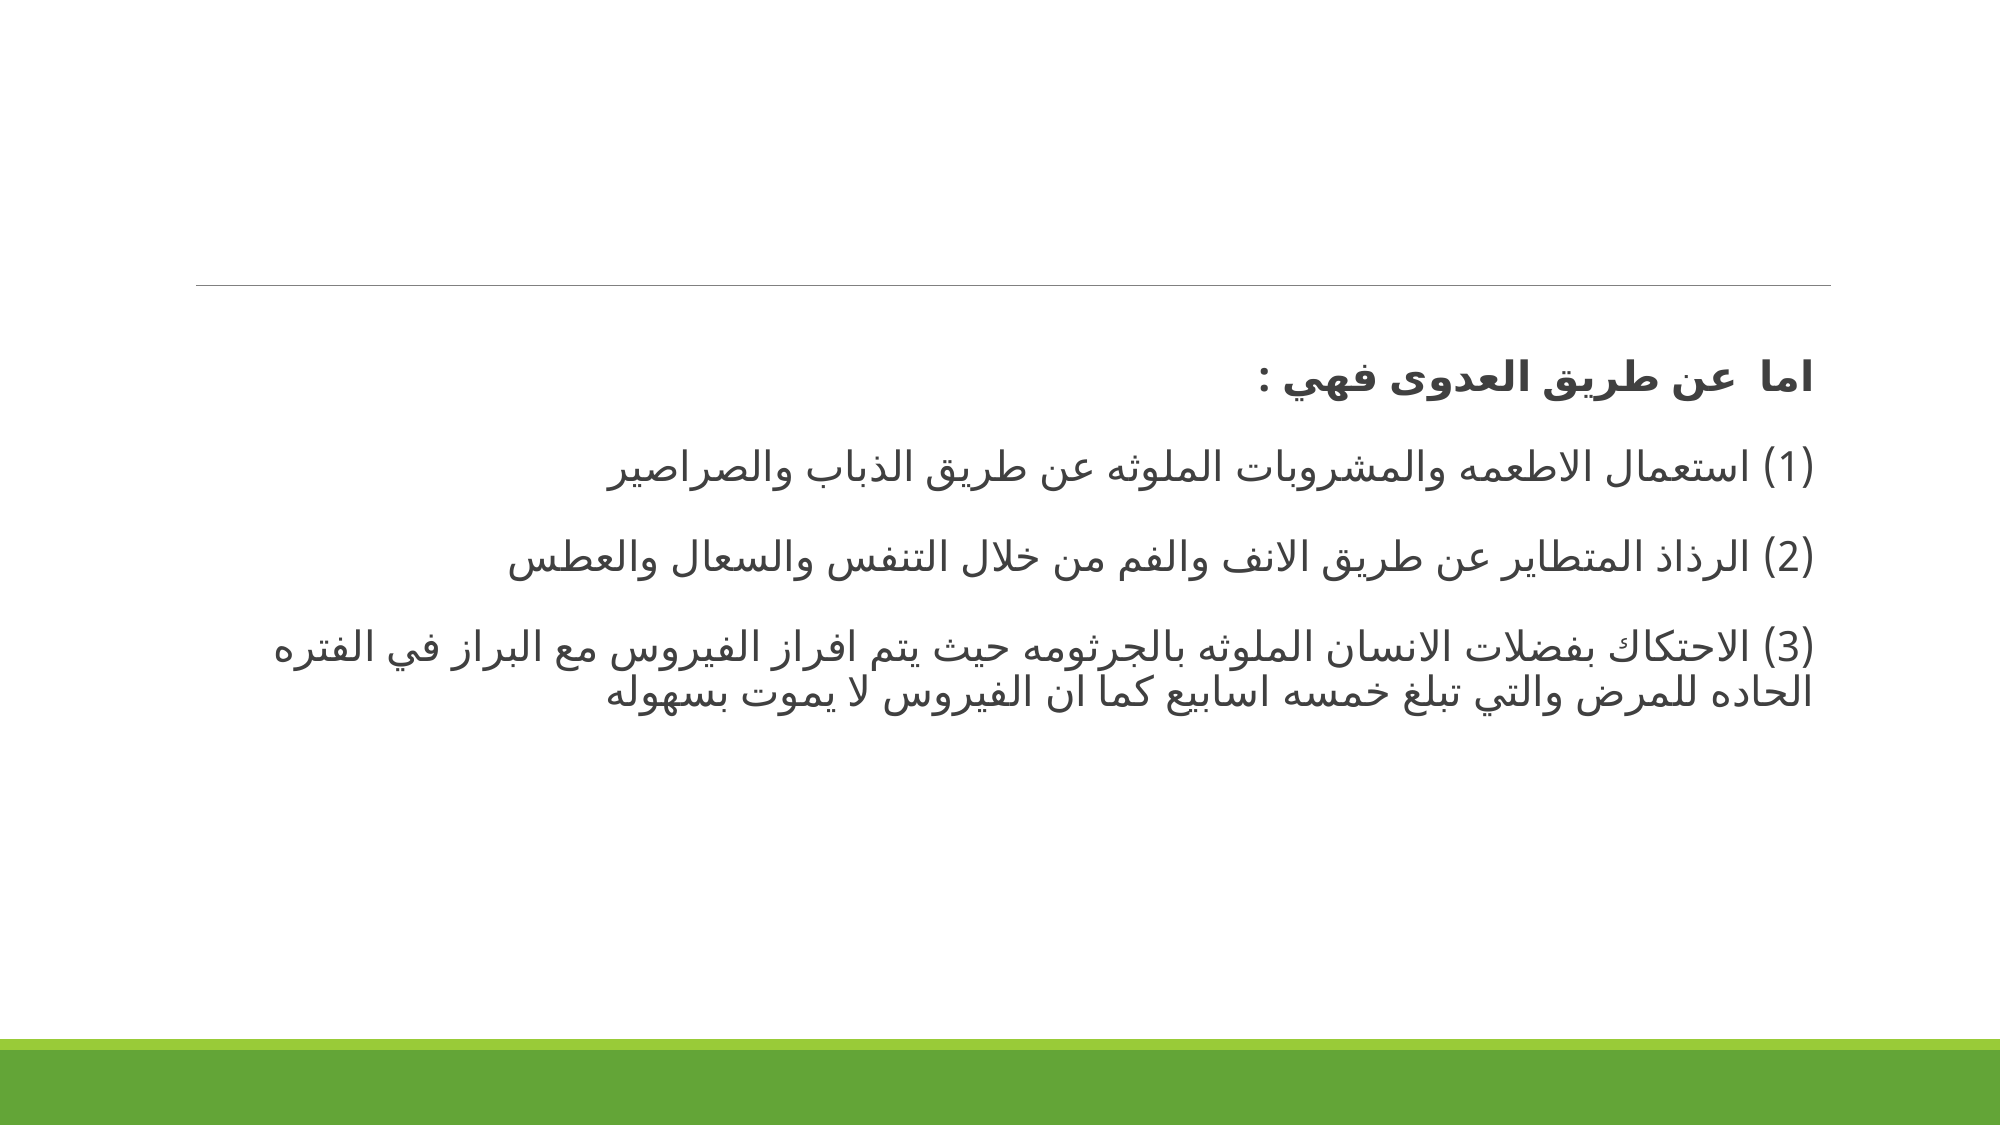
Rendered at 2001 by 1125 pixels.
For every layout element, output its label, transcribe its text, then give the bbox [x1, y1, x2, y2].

list اما عن طريق العدوى فهي : (1) استعمال الاطعمه والمشروبات الملوثه عن طريق الذباب والصراصير (2) الرذاذ المتطاير عن طريق الانف والفم من خلال التنفس والسعال والعطس (3) الاحتكاك بفضلات الانسان الملوثه بالجرثومه حيث يتم افراز الفيروس مع البراز في الفتره الحاده للمرض والتي تبلغ خمسه اسابيع كما ان الفيروس لا يموت بسهوله [180, 302, 1830, 963]
